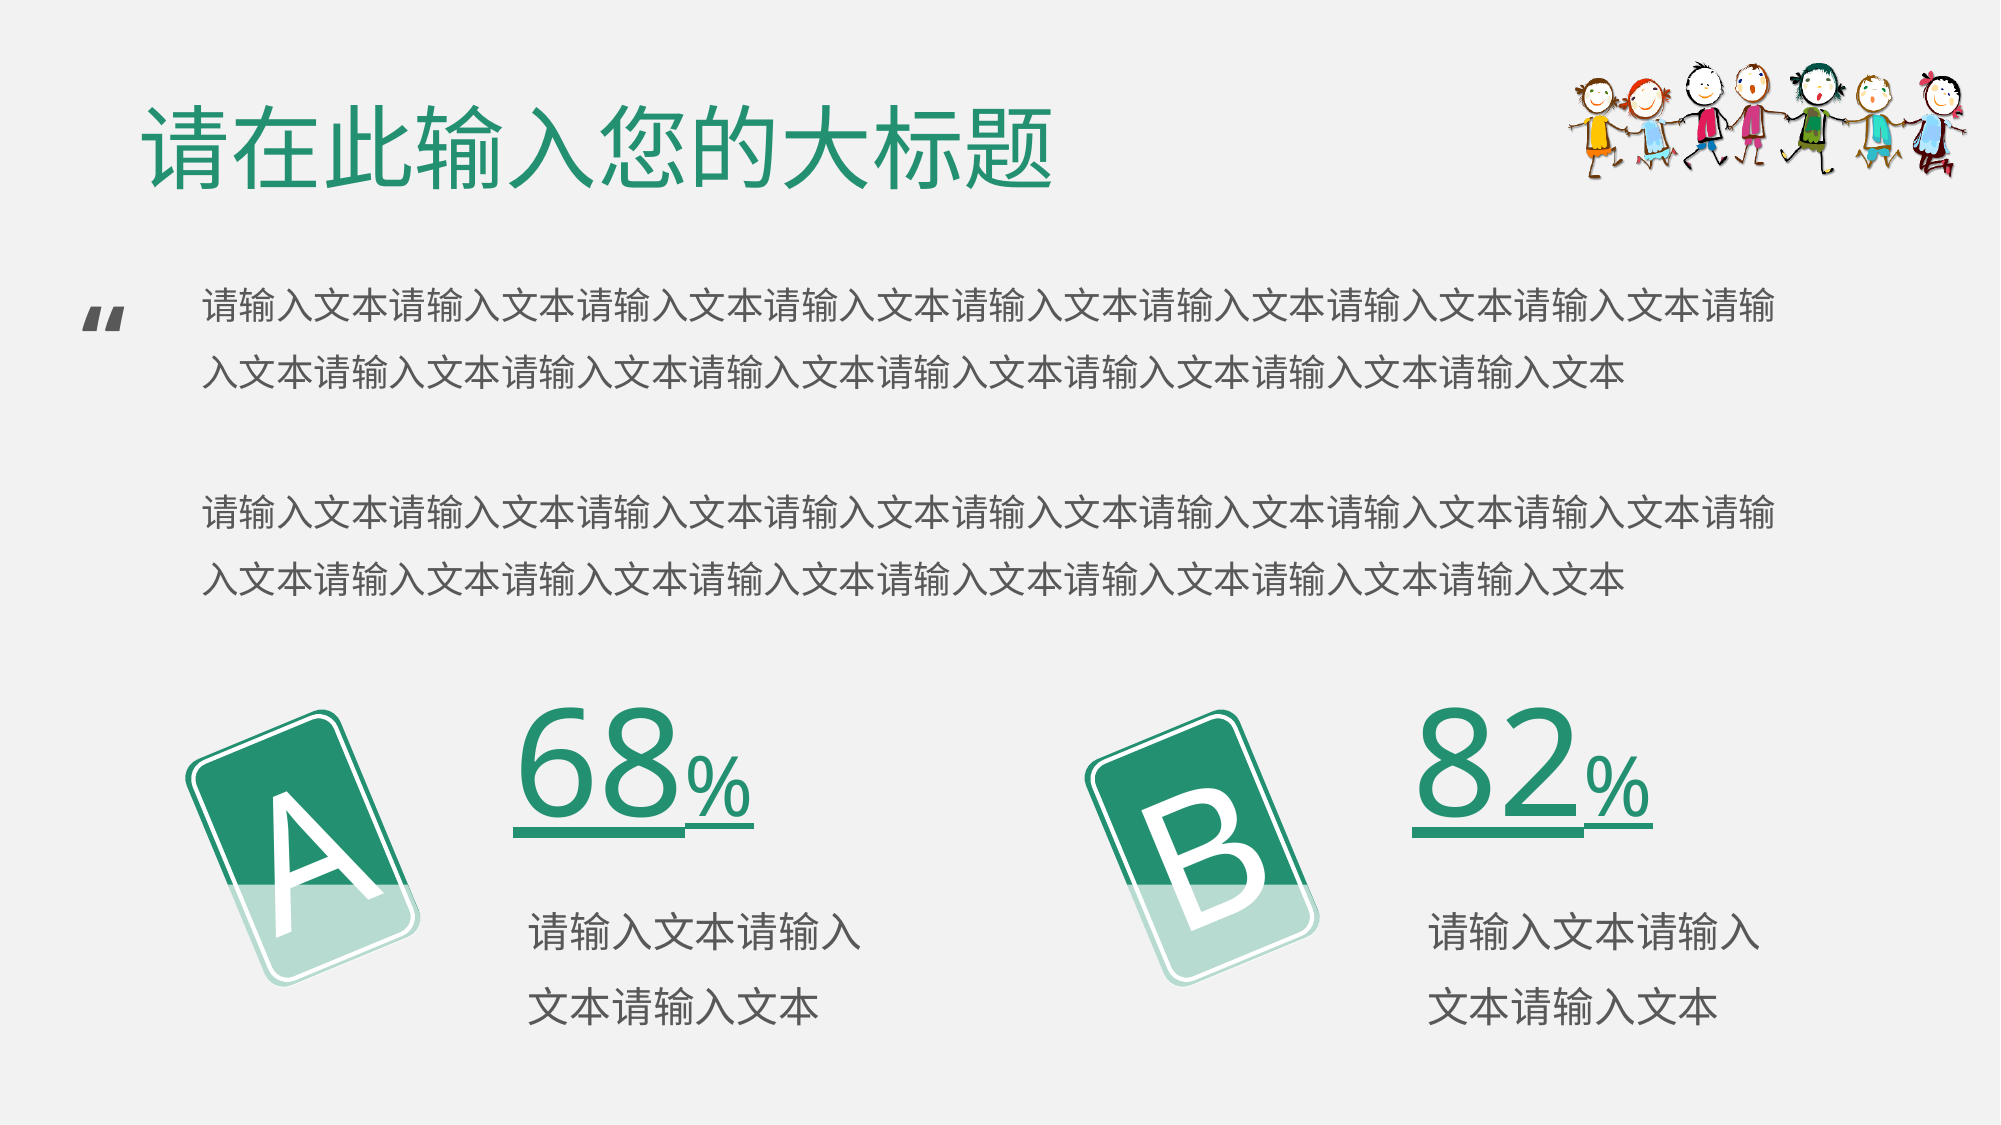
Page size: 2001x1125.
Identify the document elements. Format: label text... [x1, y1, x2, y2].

text_box 请输入文本请输入文本请输入文本 [513, 873, 882, 1038]
title 请在此输入您的大标题 [123, 26, 1876, 210]
text_box [1126, 884, 1320, 988]
picture [1876, 61, 1969, 181]
text_box 68% [513, 666, 852, 847]
text_box A [185, 709, 409, 885]
text_box [1092, 716, 1312, 980]
text_box 请输入文本请输入文本请输入文本请输入文本请输入文本请输入文本请输入文本请输入文本请输入文本请输入文本请输入文本请输入文本请输入文本请输入文本请输入文本请输入文本 [185, 452, 1815, 615]
text_box [193, 716, 413, 980]
text_box 请输入文本请输入文本请输入文本 [1412, 873, 1781, 1038]
text_box [227, 884, 421, 988]
text_box “ [66, 271, 172, 406]
text_box 82% [1412, 666, 1751, 847]
text_box B [1084, 709, 1308, 884]
text_box 请输入文本请输入文本请输入文本请输入文本请输入文本请输入文本请输入文本请输入文本请输入文本请输入文本请输入文本请输入文本请输入文本请输入文本请输入文本请输入文本 [185, 245, 1815, 408]
